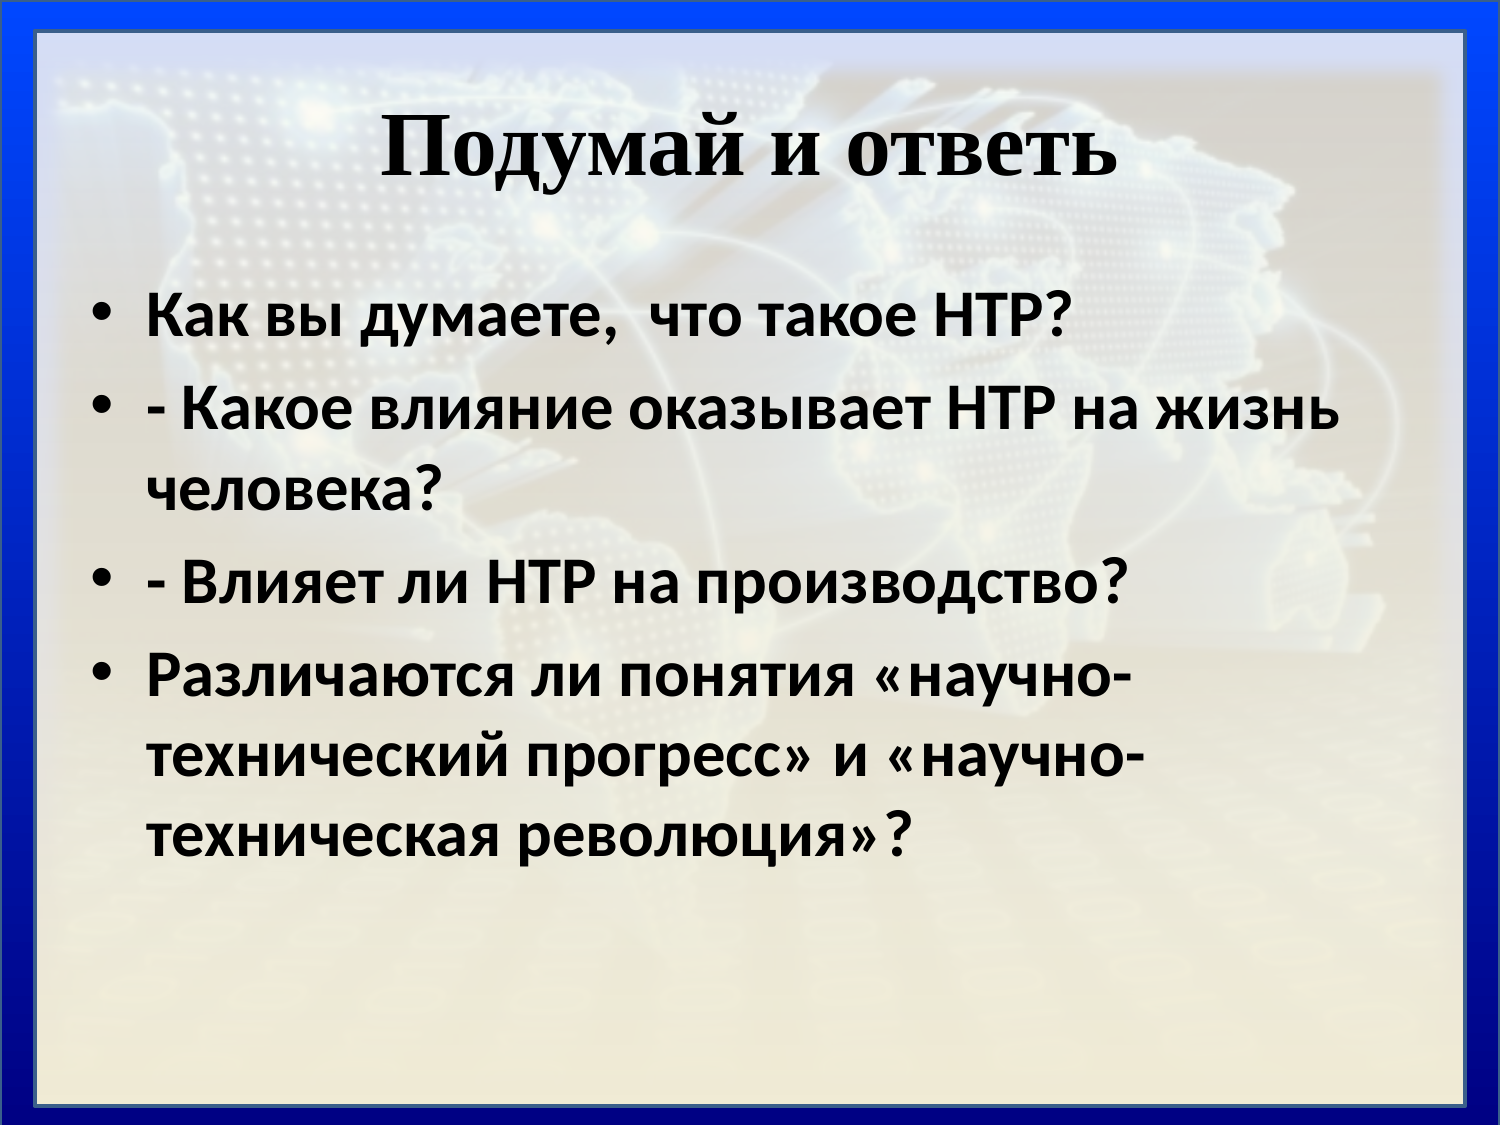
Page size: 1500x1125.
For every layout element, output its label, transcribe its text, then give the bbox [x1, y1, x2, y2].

title Подумай и ответь [75, 45, 1425, 233]
list Как вы думаете, что такое НТР? - Какое влияние оказывает НТР на жизнь человека? - Влияет ли НТР на производство? Различаются ли понятия «научно-технический прогресс» и «научно-техническая революция»? [75, 262, 1425, 1005]
